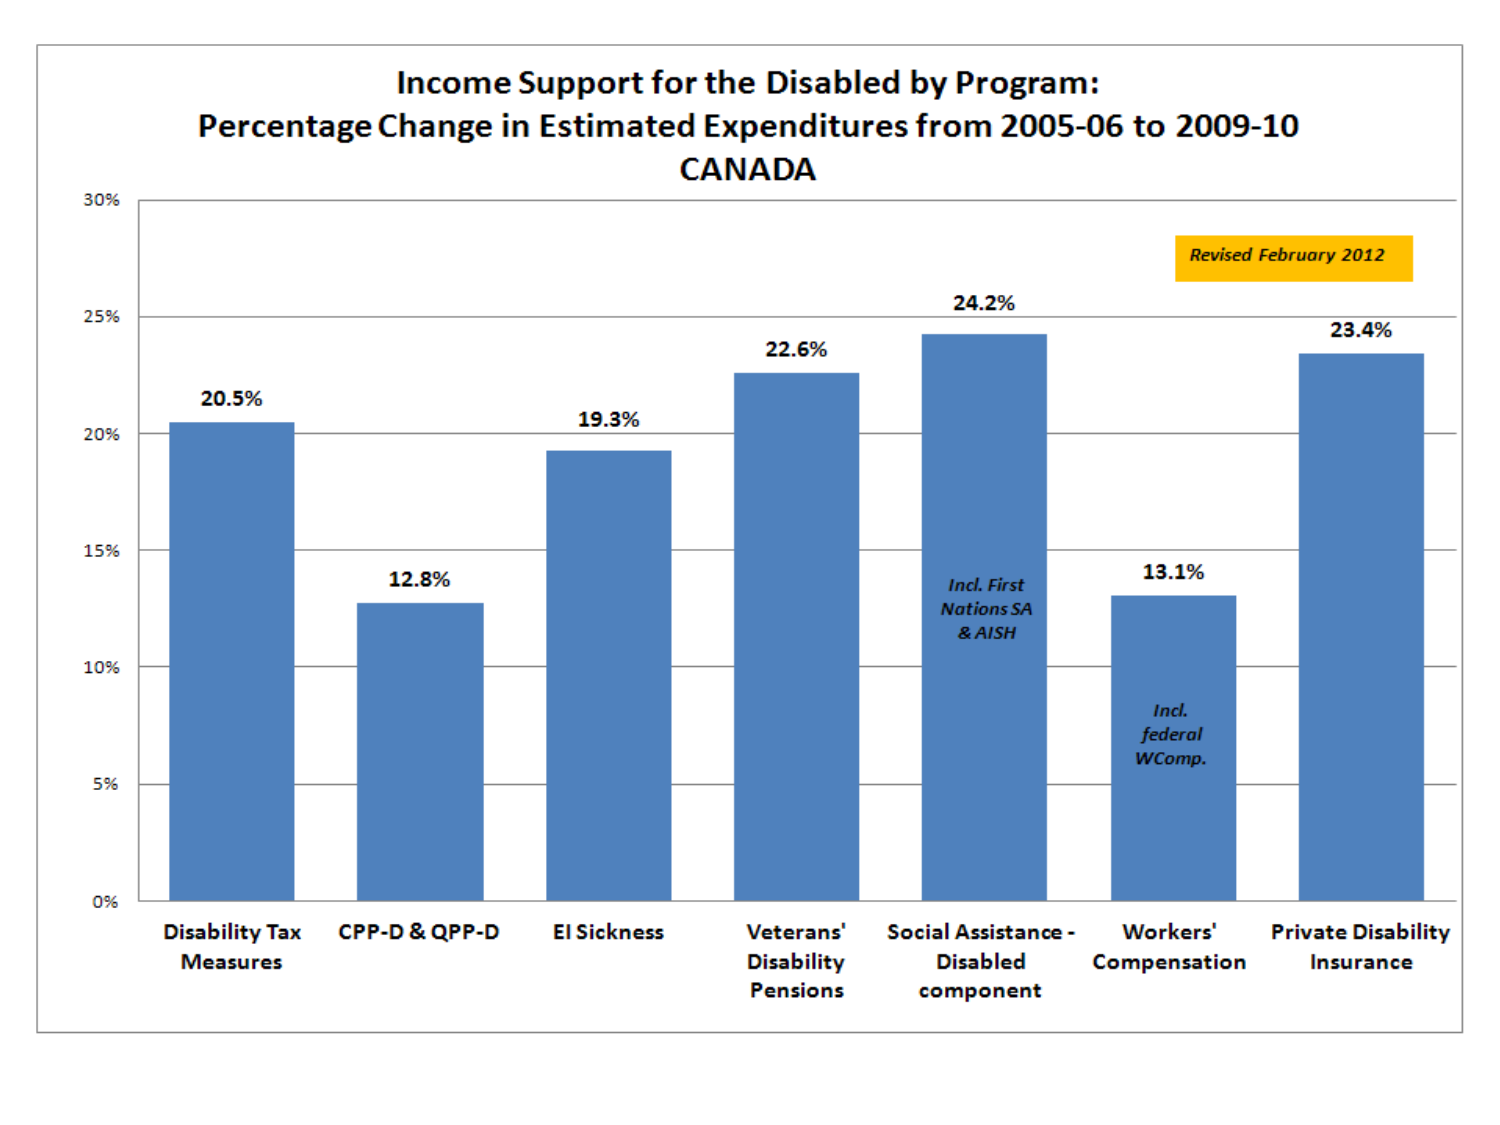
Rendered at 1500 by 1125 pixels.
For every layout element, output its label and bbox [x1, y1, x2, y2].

picture [35, 43, 1465, 1036]
